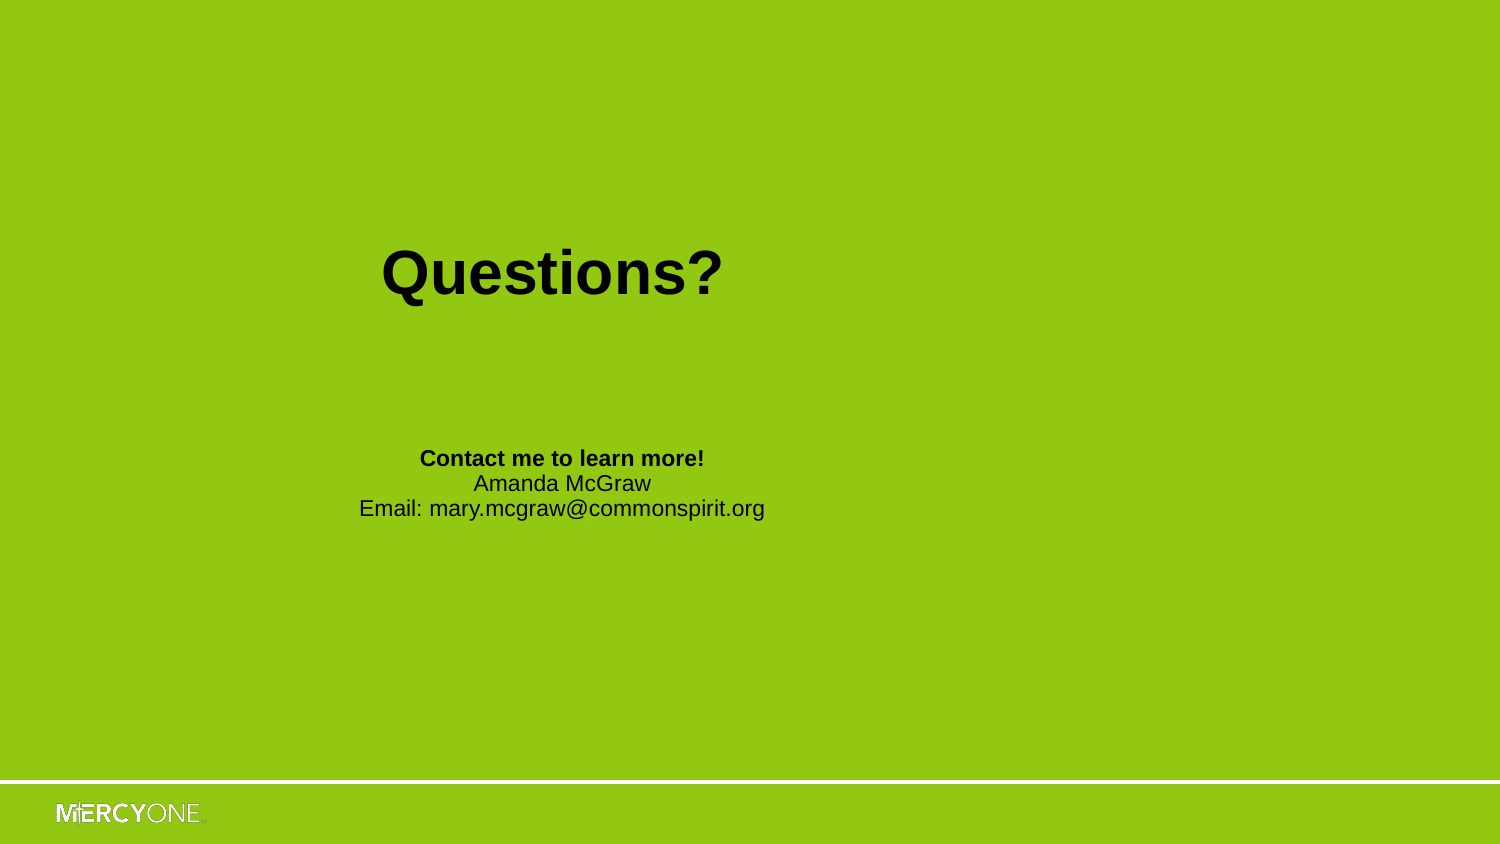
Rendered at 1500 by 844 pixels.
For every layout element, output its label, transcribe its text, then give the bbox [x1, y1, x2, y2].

list Contact me to learn more! Amanda McGraw Email: mary.mcgraw@commonspirit.org [161, 447, 964, 553]
picture [38, 782, 218, 844]
title Questions? [161, 126, 964, 422]
